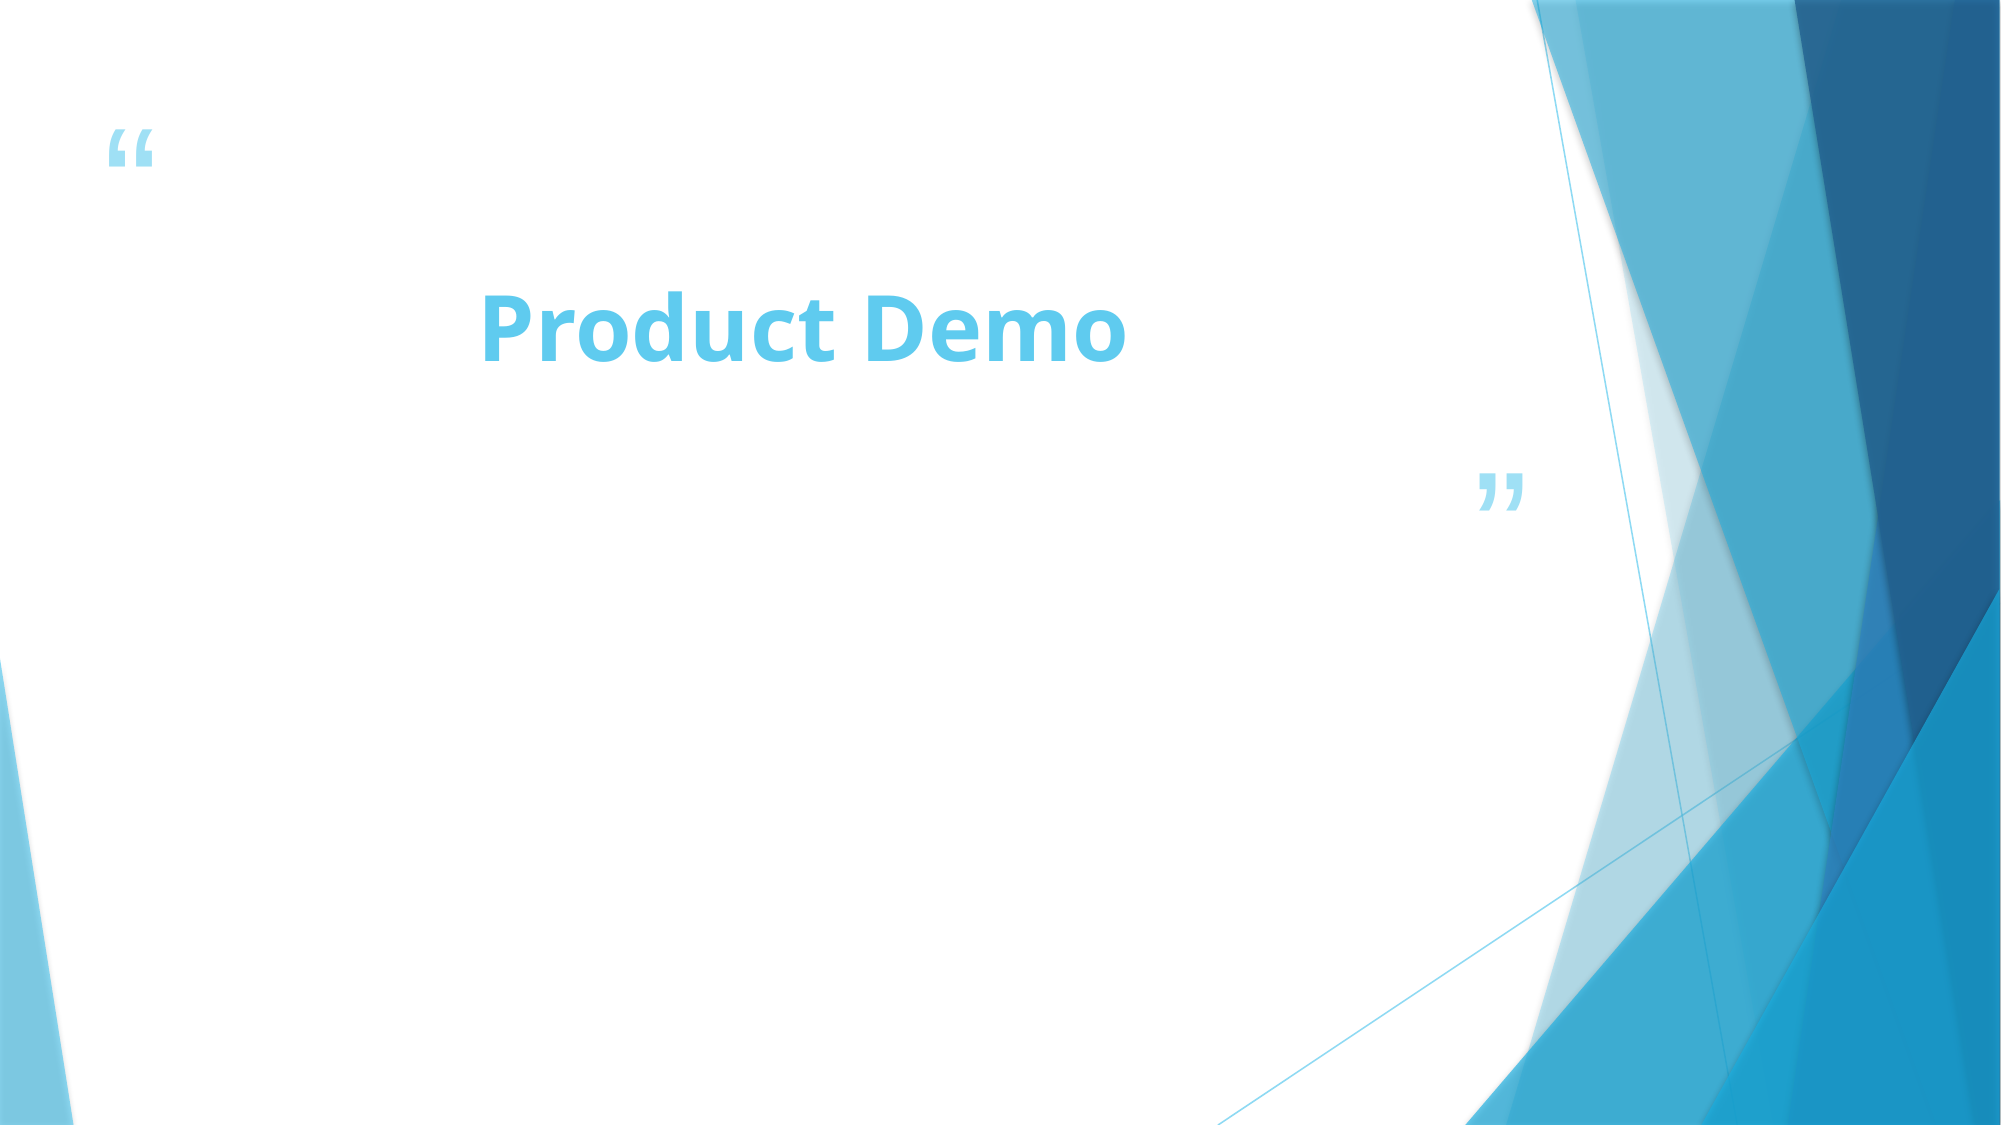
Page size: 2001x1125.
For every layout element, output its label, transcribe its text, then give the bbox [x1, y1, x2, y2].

title Product Demo [320, 35, 1287, 614]
